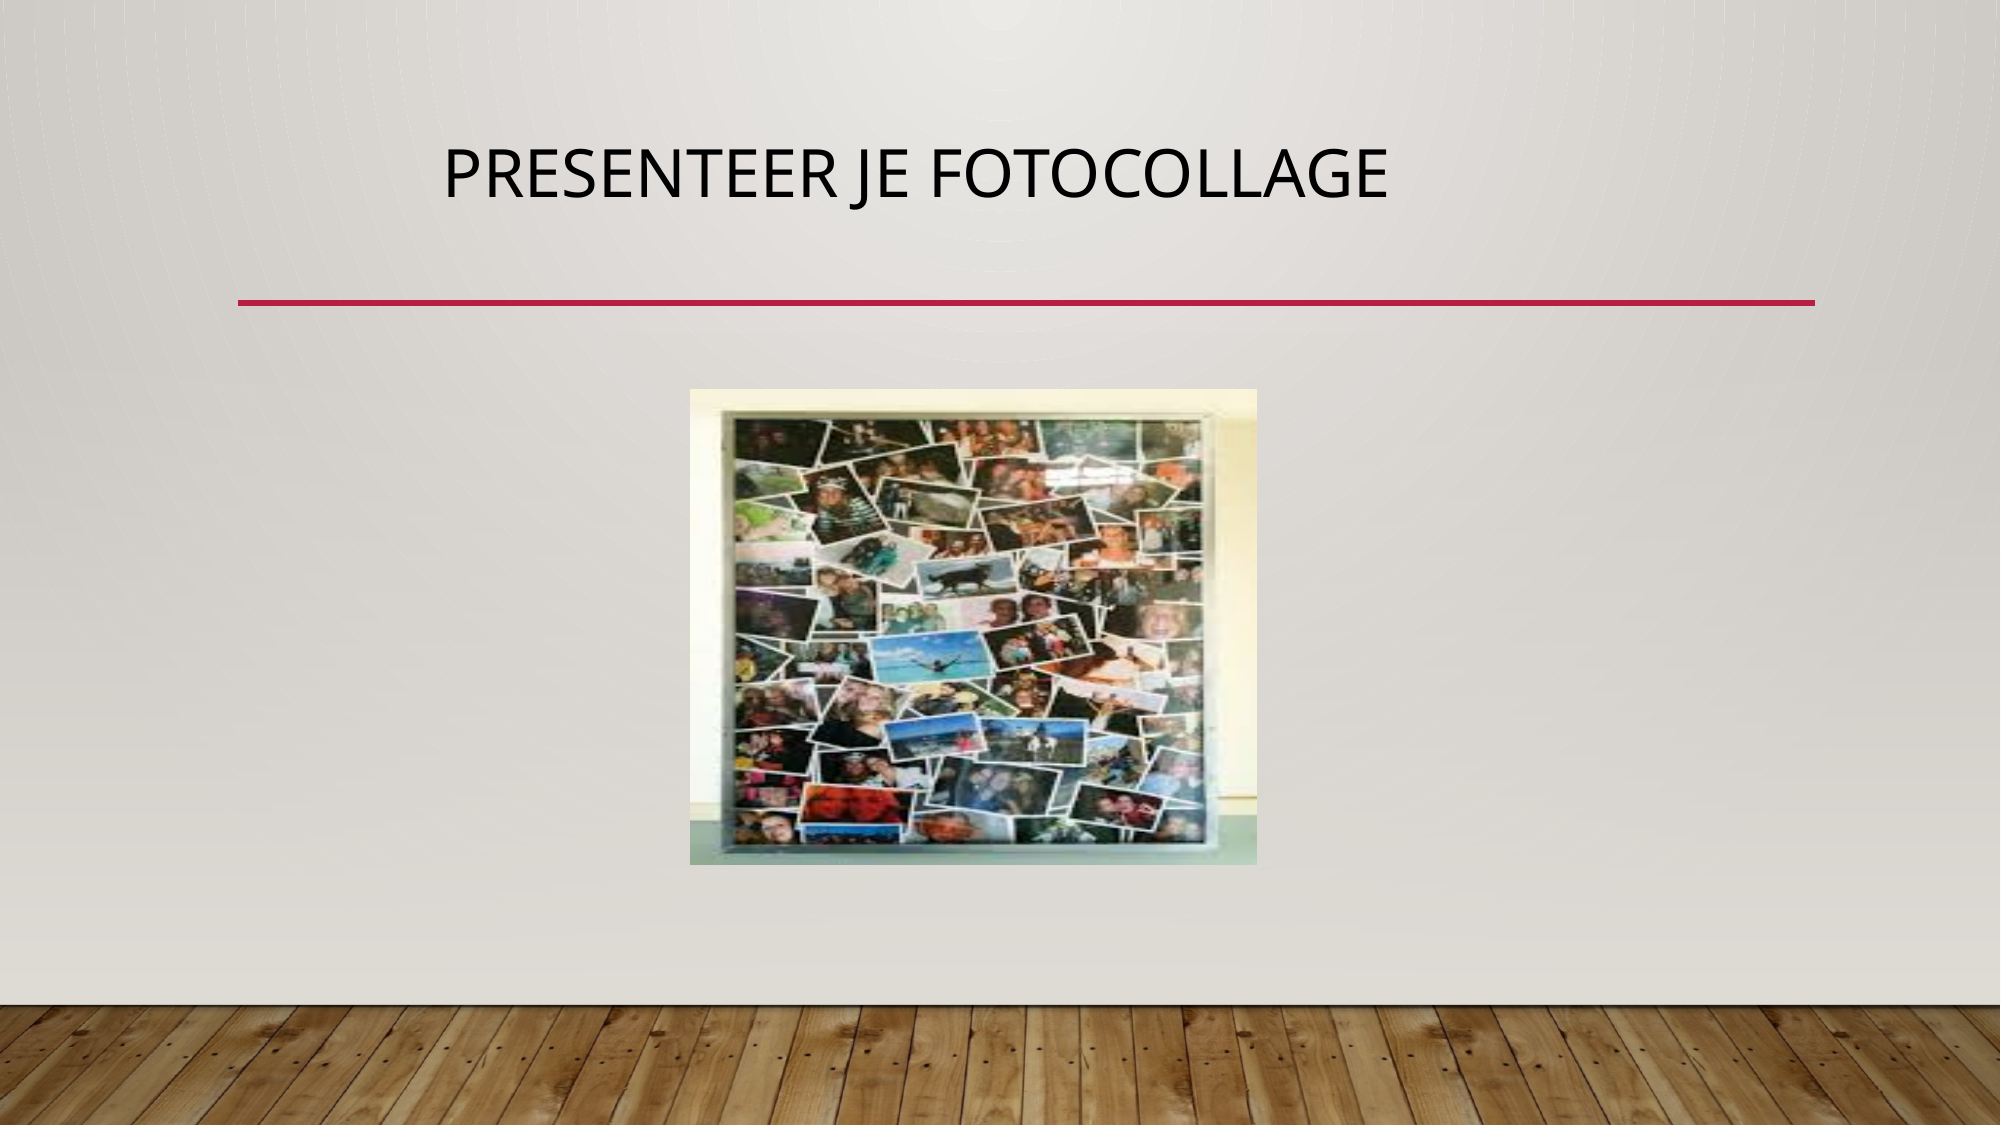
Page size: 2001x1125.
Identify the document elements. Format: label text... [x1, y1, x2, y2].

picture [0, 1005, 2000, 1125]
title Presenteer je fotocollage [238, 131, 1814, 305]
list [690, 389, 1257, 865]
